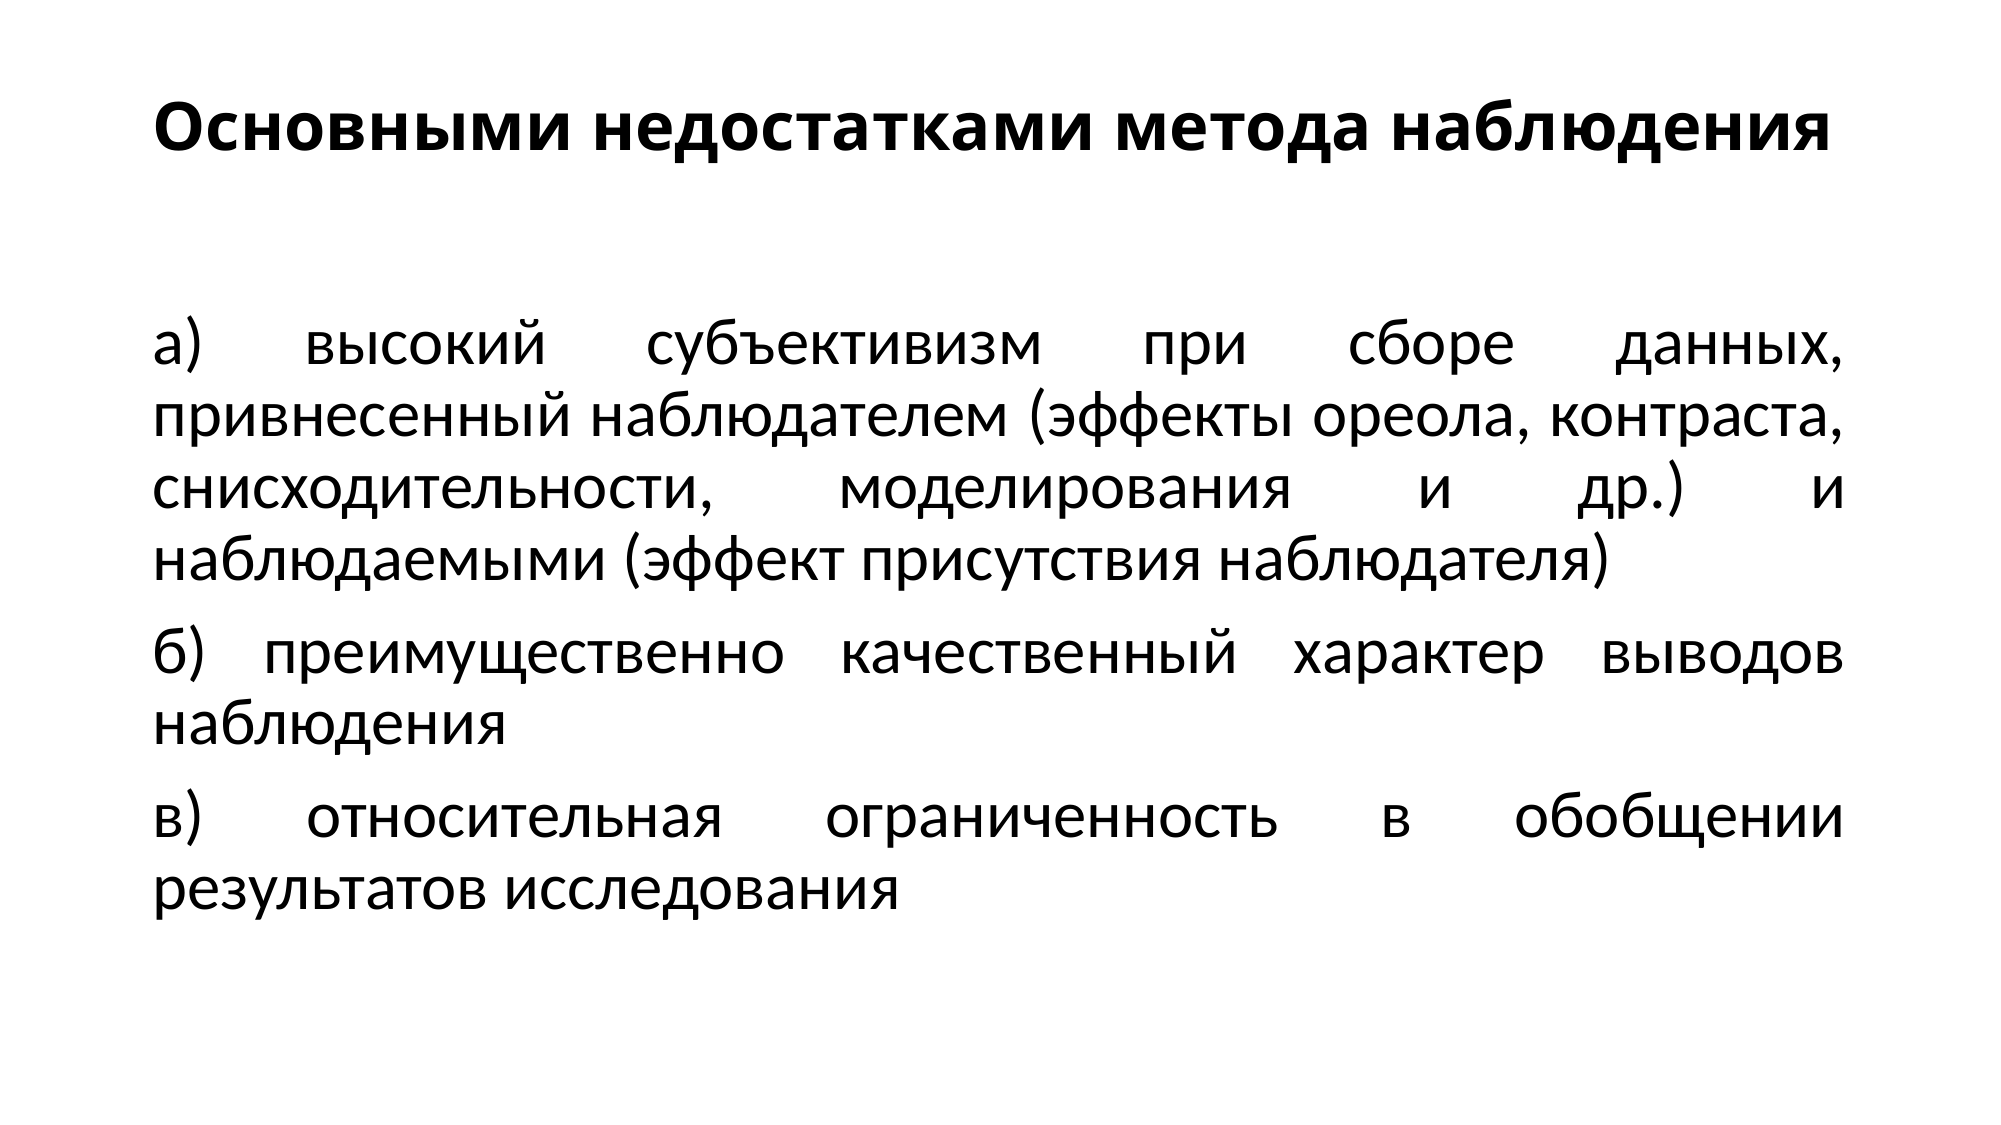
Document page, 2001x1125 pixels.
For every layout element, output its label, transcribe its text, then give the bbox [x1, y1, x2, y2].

list а) высокий субъективизм при сборе данных, привнесенный наблюдателем (эффекты ореола, контраста, снисходительности, моделирования и др.) и наблюдаемыми (эффект присутствия наблюдателя) б) преимущественно качественный характер выводов наблюдения в) относительная ограниченность в обобщении результатов исследования [137, 299, 1863, 1014]
title Основными недостатками метода наблюдения [137, 59, 1863, 278]
